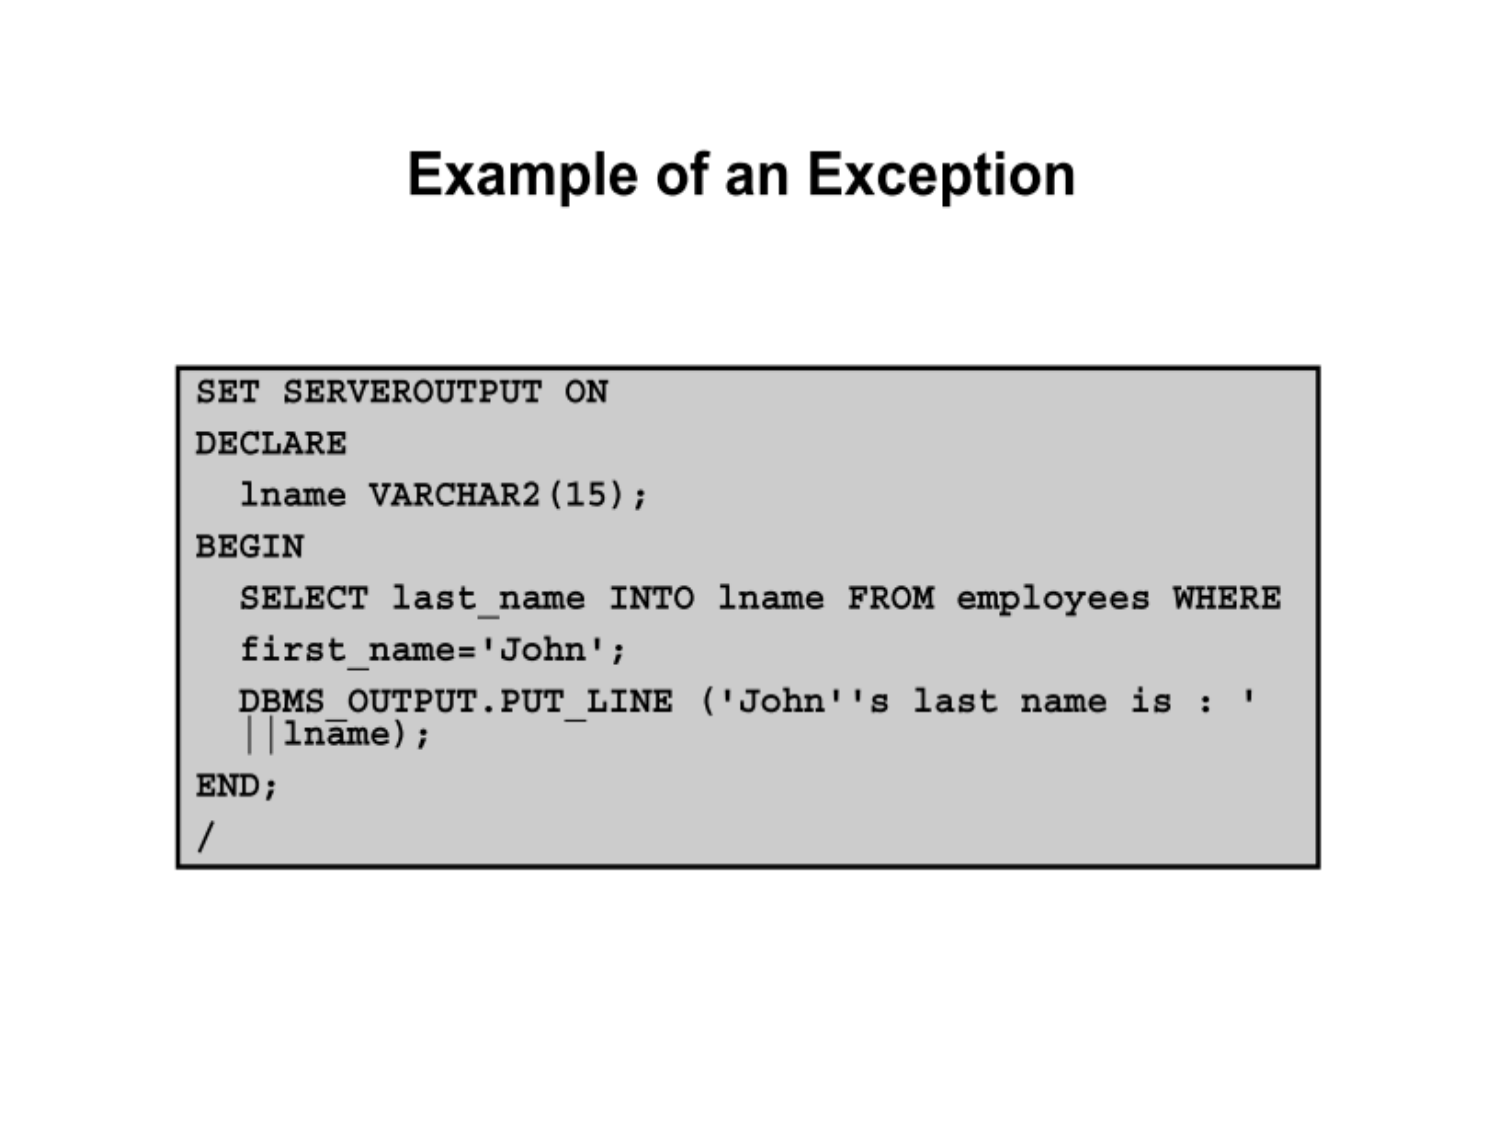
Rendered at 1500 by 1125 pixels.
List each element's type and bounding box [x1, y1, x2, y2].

list [24, 49, 1463, 1051]
